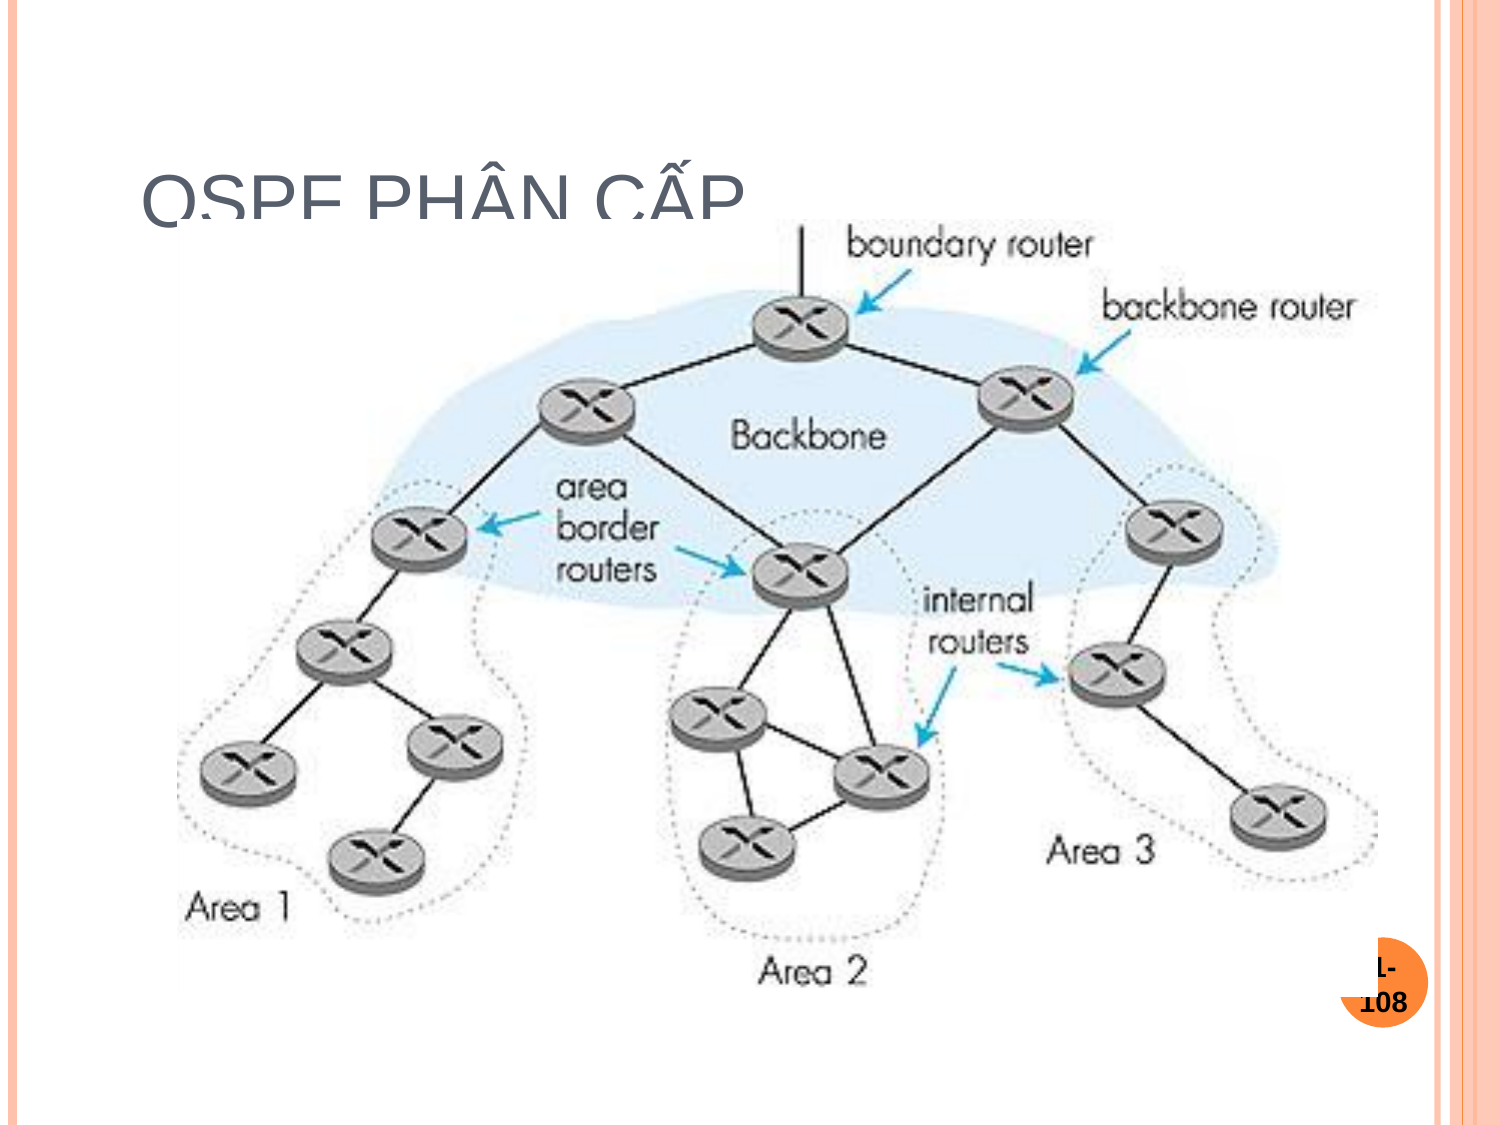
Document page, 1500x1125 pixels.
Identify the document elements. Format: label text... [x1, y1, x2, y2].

title OSPF phân cấp [125, 62, 1400, 250]
picture [177, 219, 1379, 997]
slide_number 1-‹#› [1333, 940, 1434, 1026]
